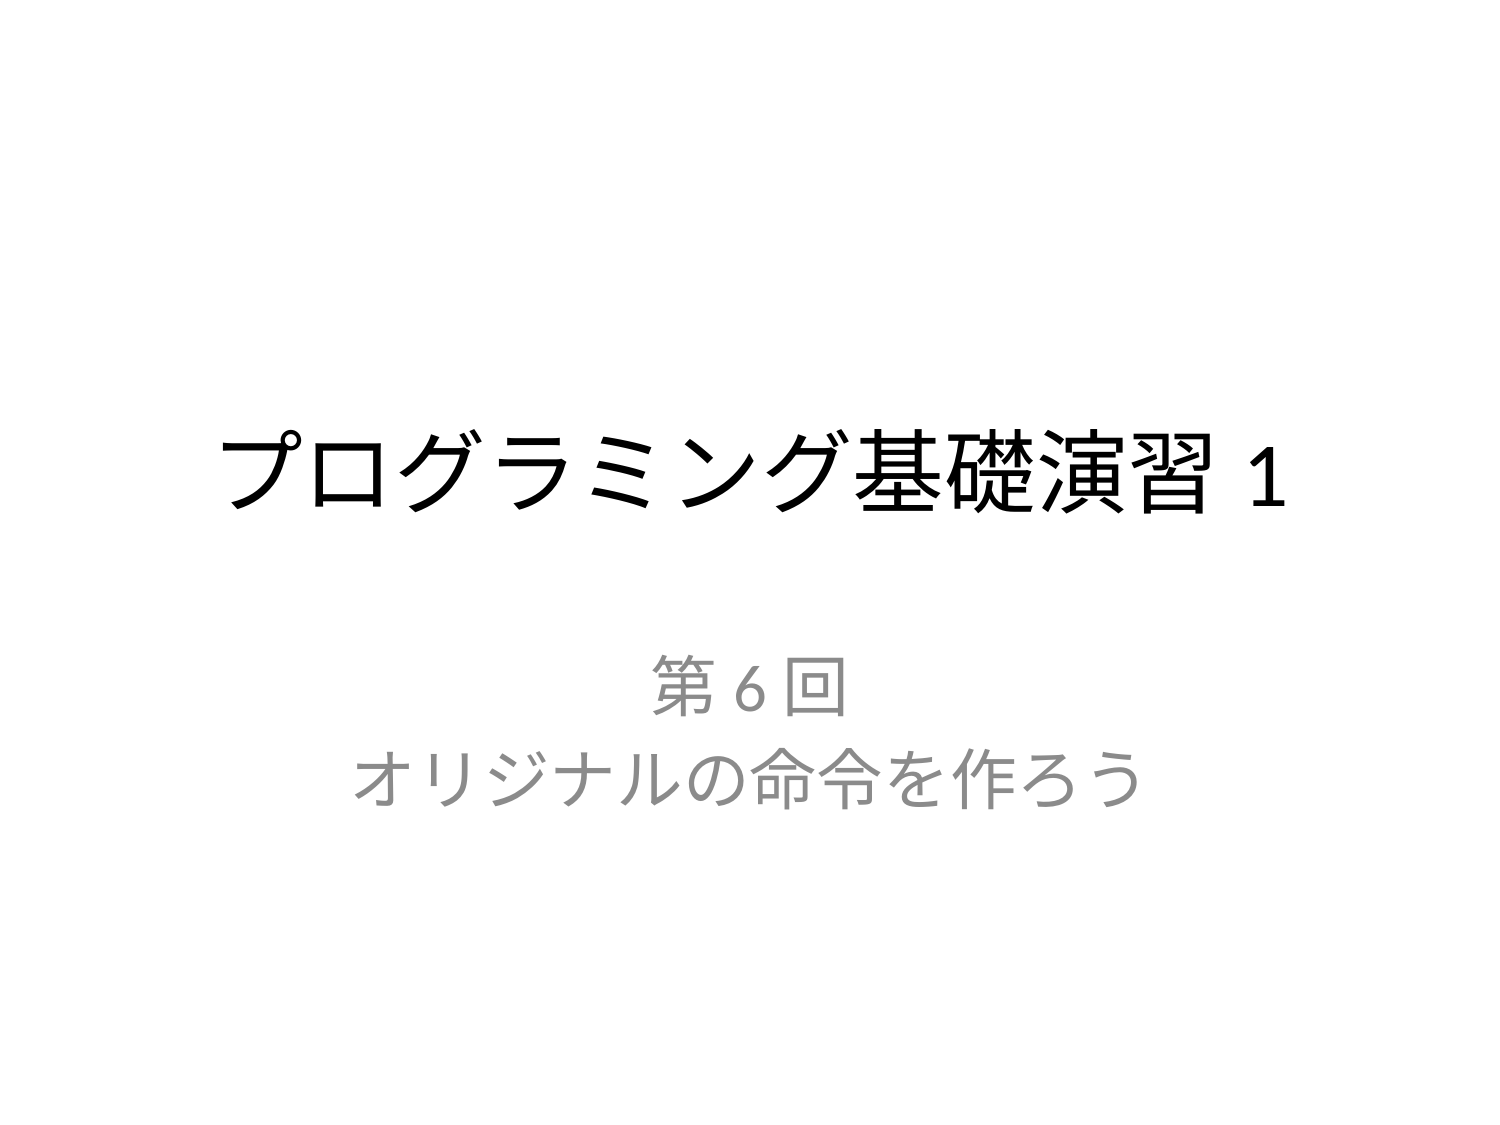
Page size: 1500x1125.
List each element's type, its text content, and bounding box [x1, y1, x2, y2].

title プログラミング基礎演習1 [112, 349, 1388, 591]
subtitle 第6回 オリジナルの命令を作ろう [225, 637, 1275, 925]
